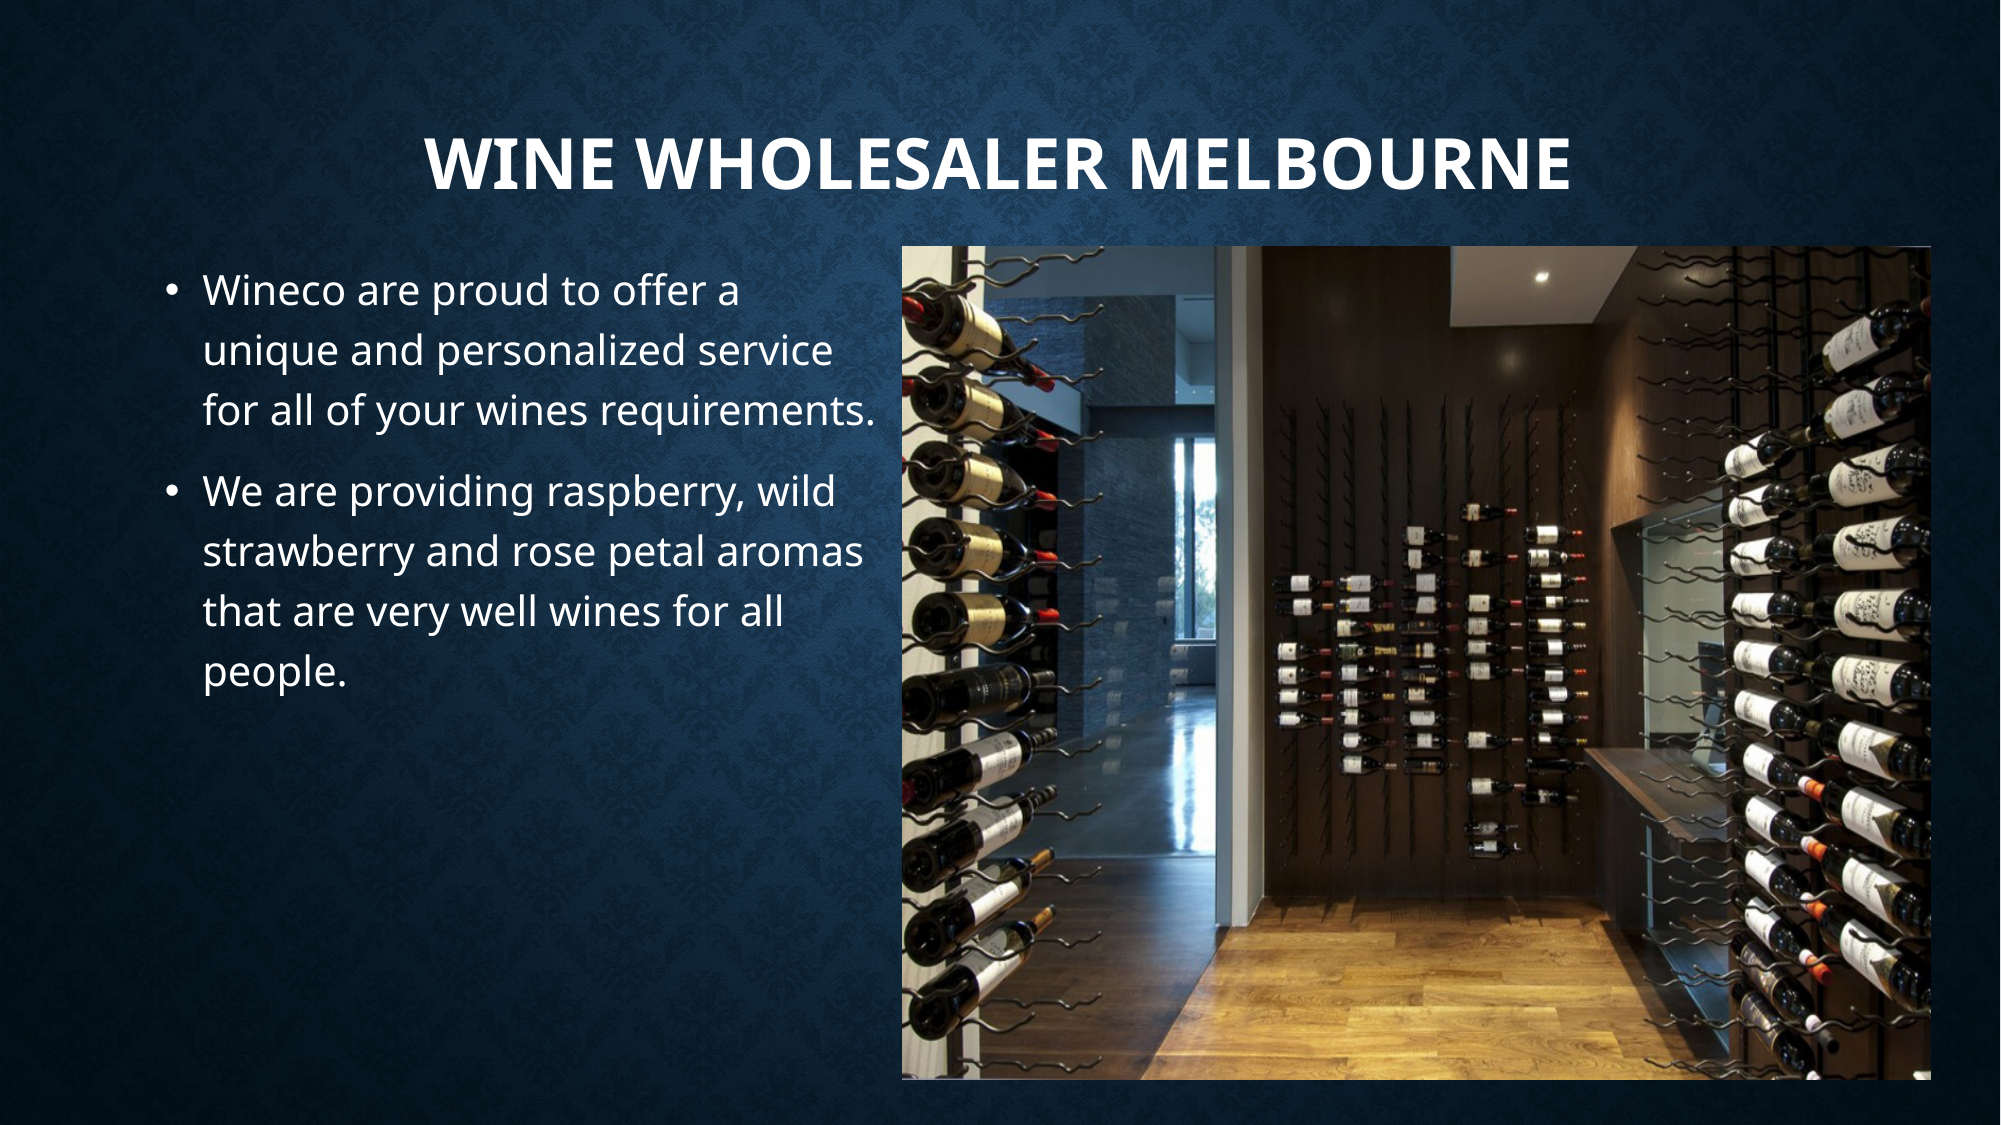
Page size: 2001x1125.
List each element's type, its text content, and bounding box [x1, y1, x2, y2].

title Wine Wholesaler Melbourne [149, 99, 1849, 246]
list Wineco are proud to offer a unique and personalized service for all of your wines requirements. We are providing raspberry, wild strawberry and rose petal aromas that are very well wines for all people. [149, 246, 901, 1000]
picture [901, 246, 1932, 1081]
